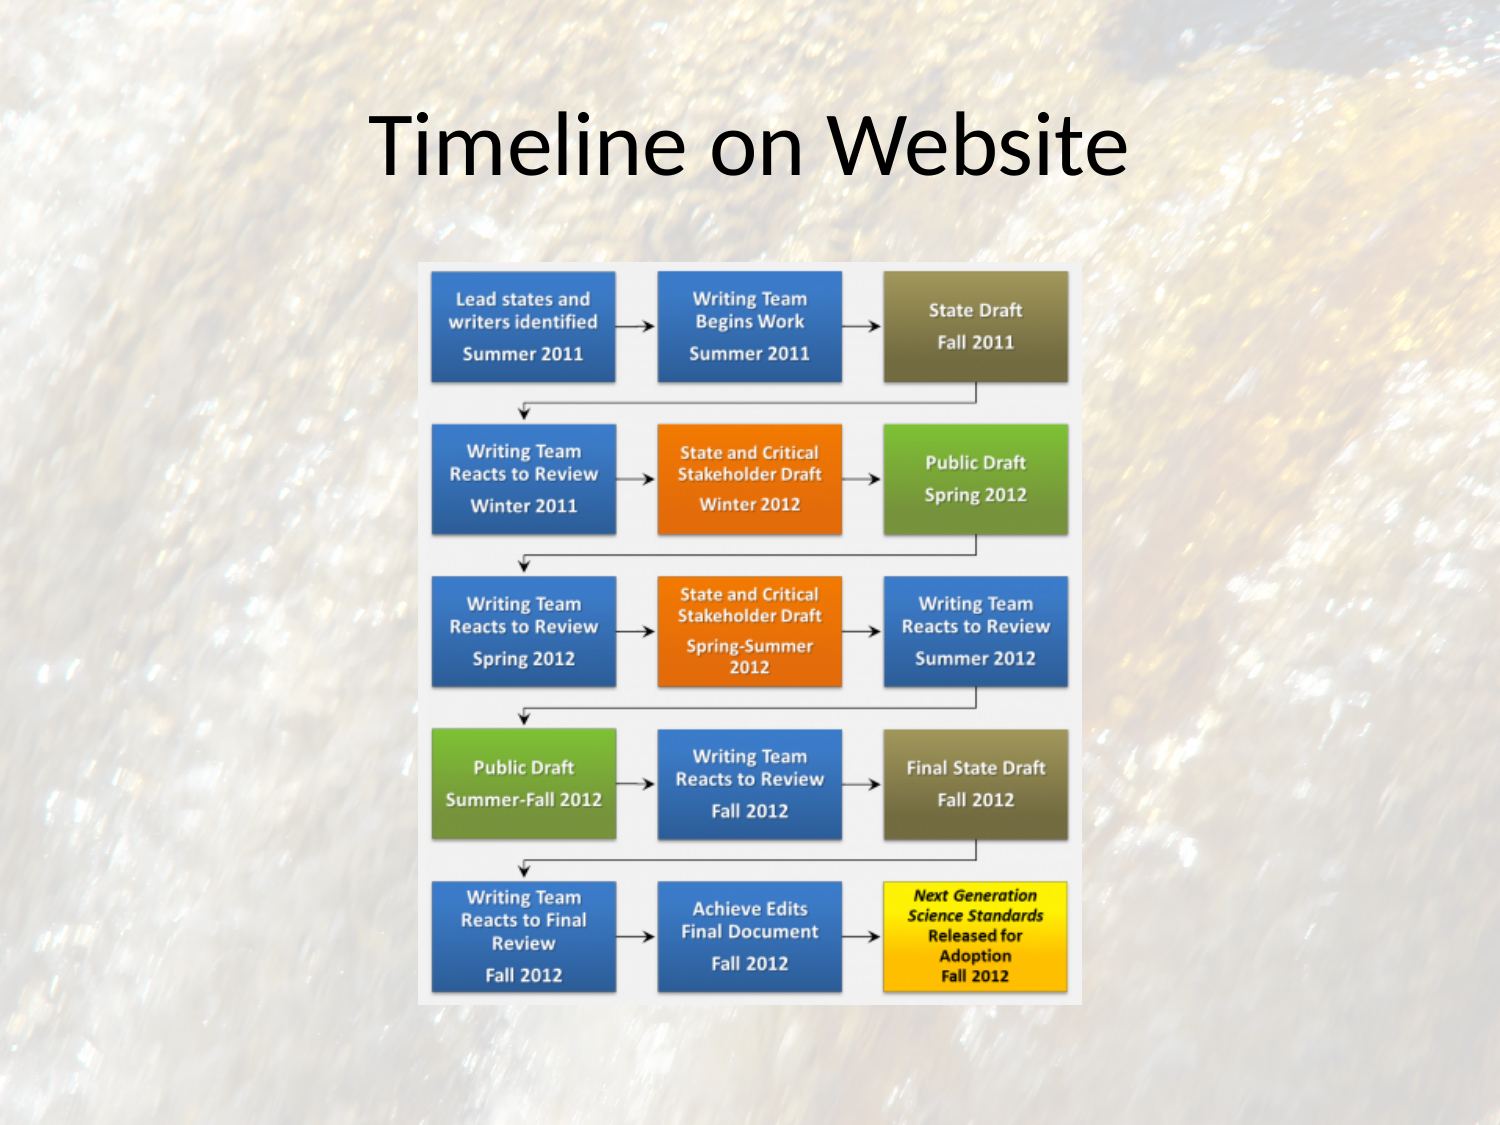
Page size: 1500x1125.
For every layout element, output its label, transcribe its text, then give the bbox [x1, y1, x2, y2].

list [74, 262, 1426, 1006]
title Timeline on Website [75, 45, 1425, 233]
